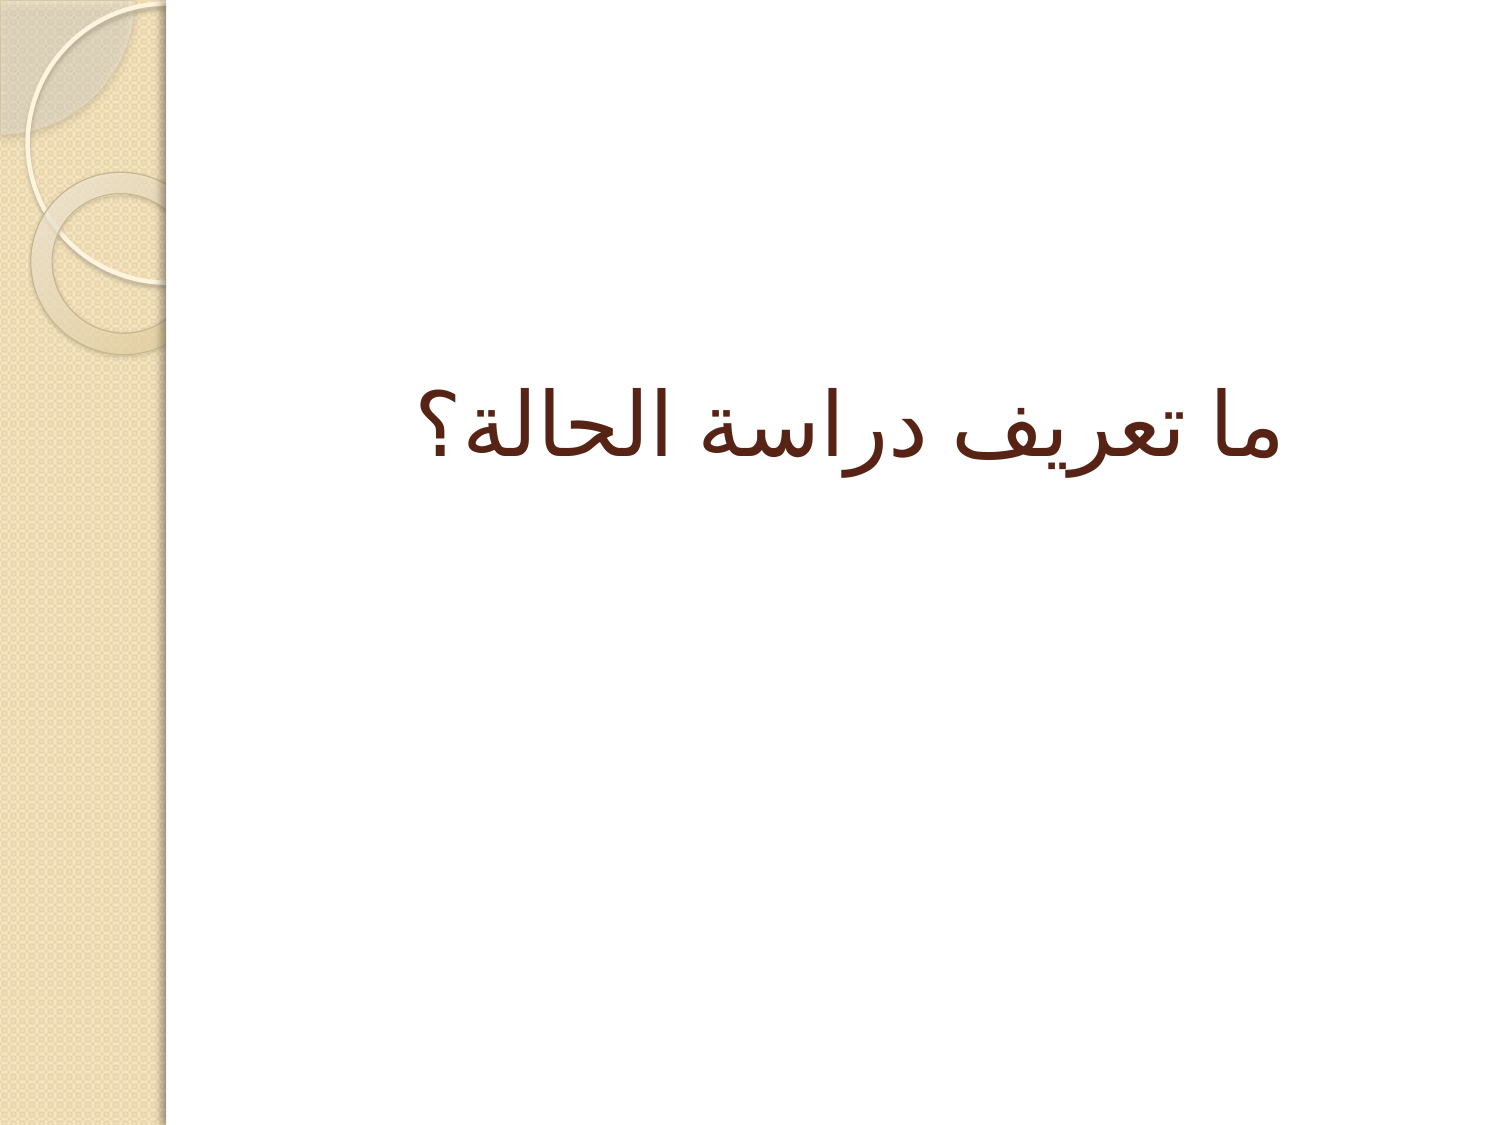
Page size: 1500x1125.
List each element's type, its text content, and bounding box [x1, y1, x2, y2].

title ما تعريف دراسة الحالة؟ [235, 232, 1466, 610]
